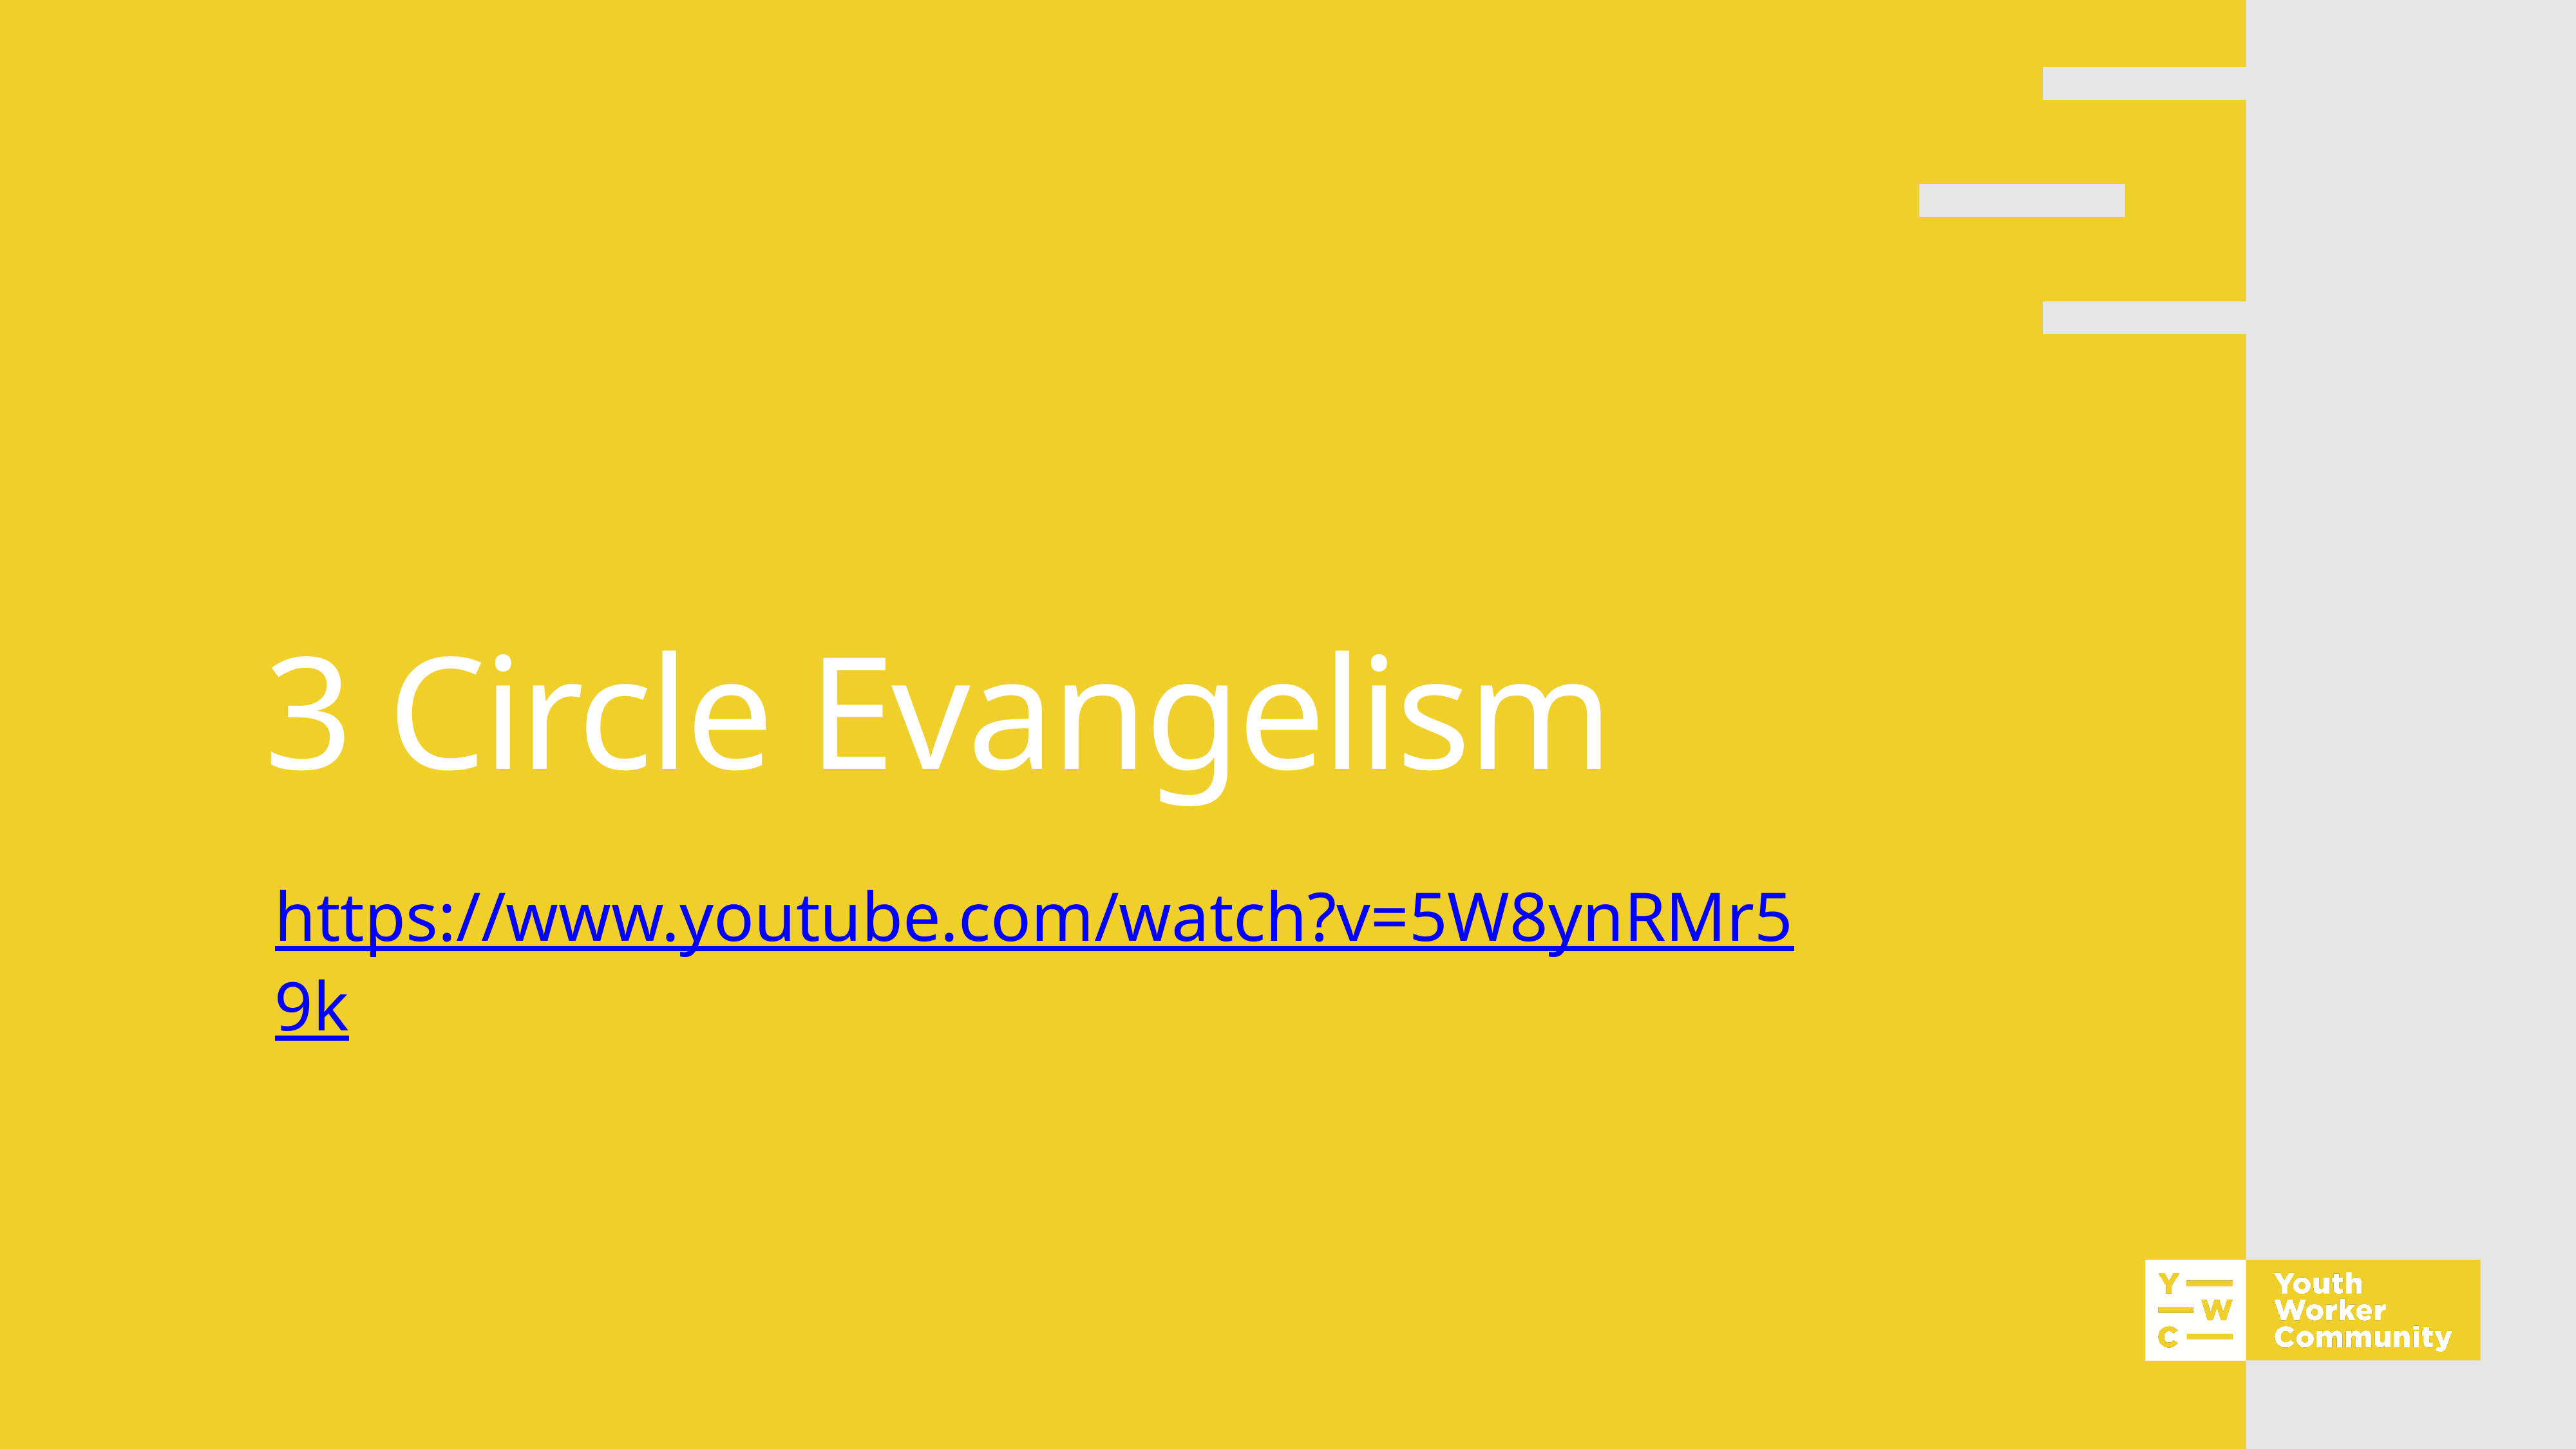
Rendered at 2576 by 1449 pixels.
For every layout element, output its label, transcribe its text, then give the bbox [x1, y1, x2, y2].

picture [2145, 1260, 2452, 1361]
title 3 Circle Evangelism [258, 478, 1958, 971]
text_box https://www.youtube.com/watch?v=5W8ynRMr59k [269, 846, 1812, 971]
